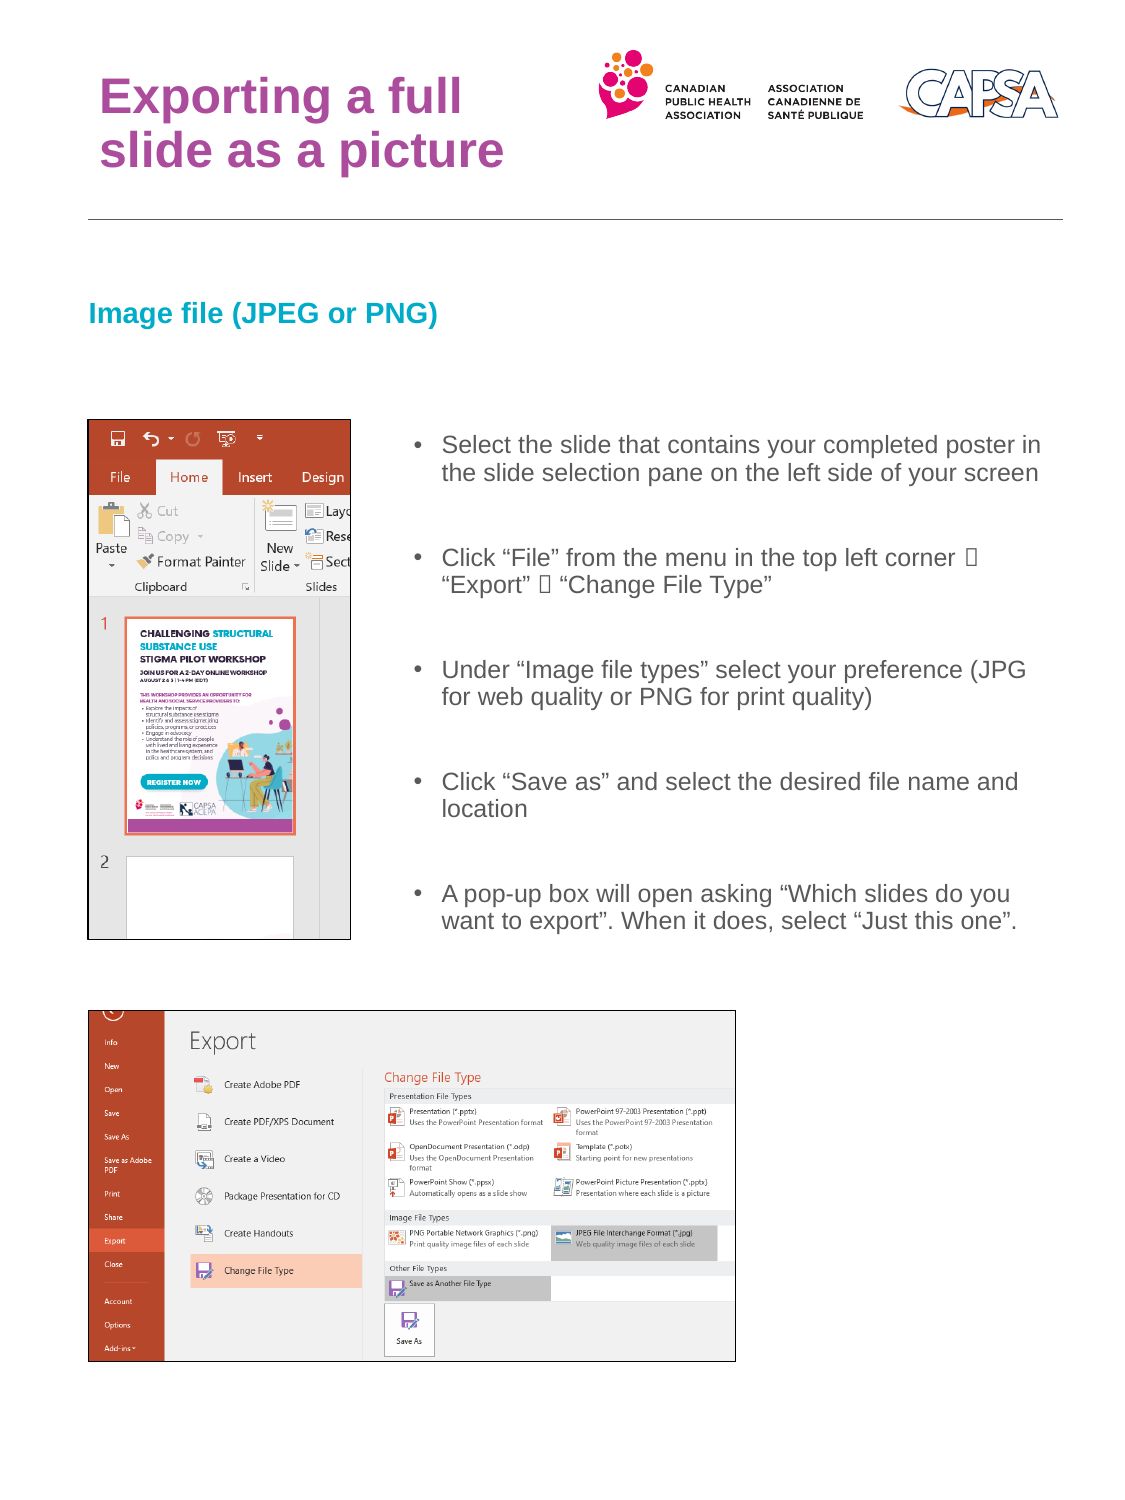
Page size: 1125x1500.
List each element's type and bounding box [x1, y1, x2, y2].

picture [597, 49, 864, 119]
picture [89, 1011, 735, 1361]
picture [89, 420, 350, 939]
picture [896, 65, 1063, 119]
